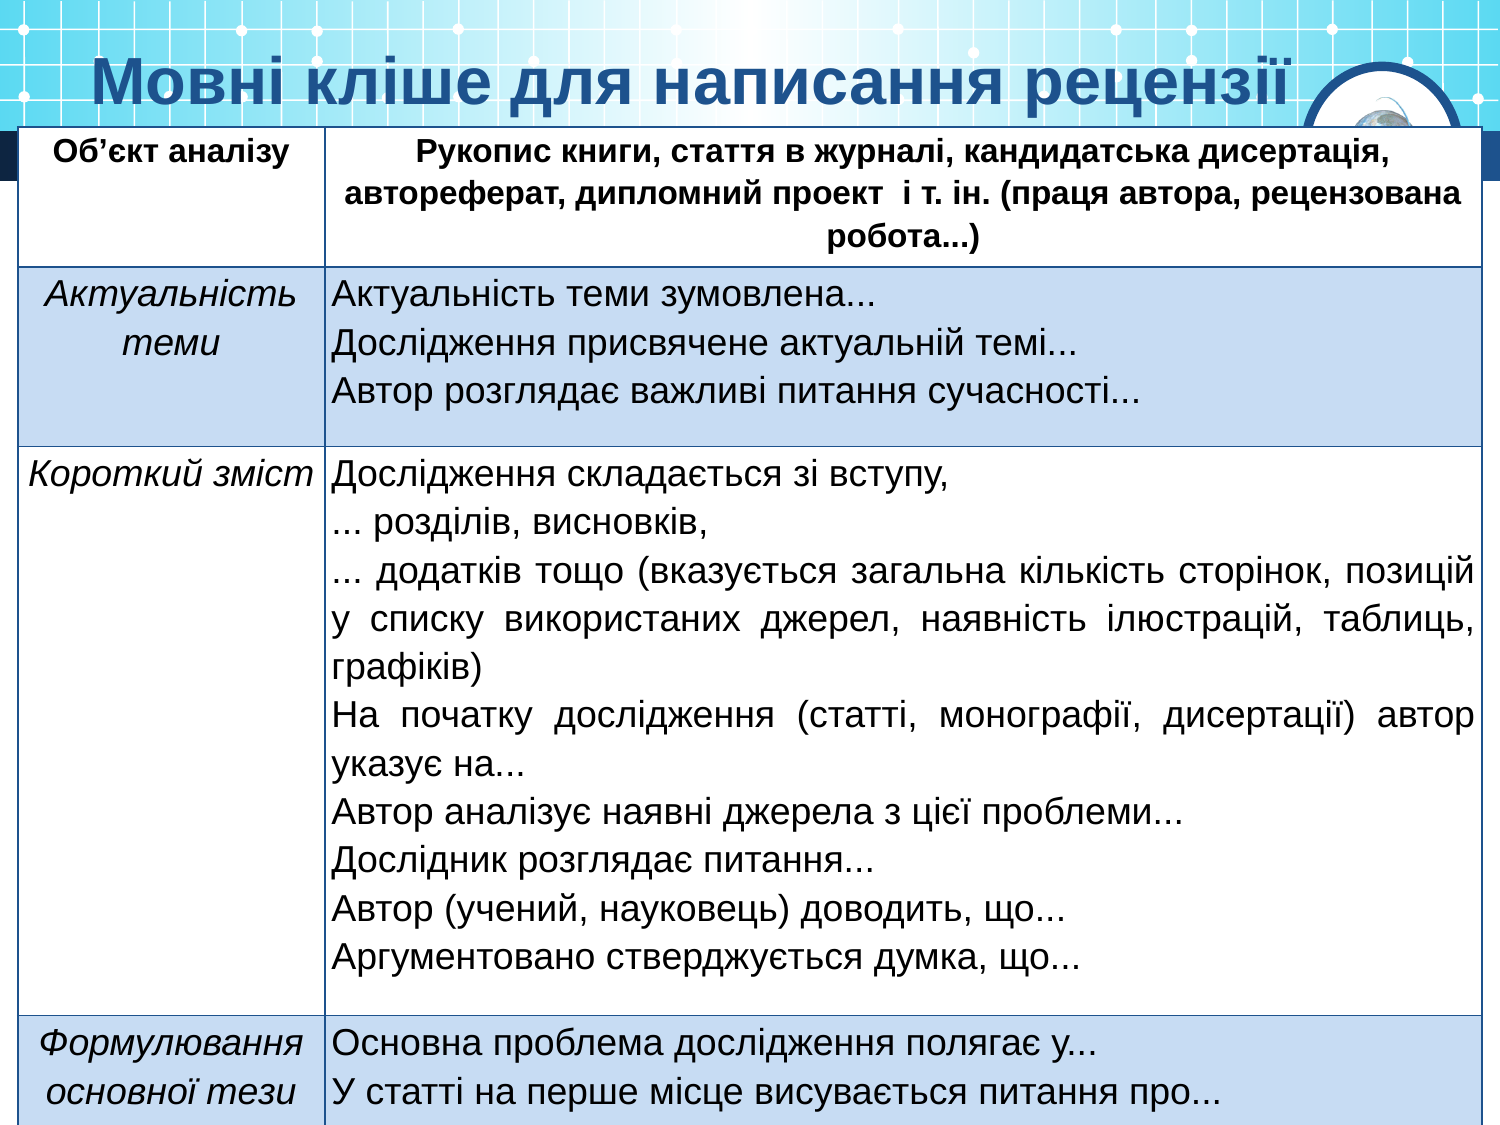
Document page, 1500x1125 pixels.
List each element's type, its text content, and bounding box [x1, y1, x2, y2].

table_cell Основна проблема дослідження полягає у... У статті на перше місце висувається питання про... [326, 1016, 1481, 1125]
table_header Рукопис книги, стаття в журналі, кандидатська дисертація, автореферат, дипломний проект і т. ін. (праця автора, рецензована робота...) [326, 128, 1481, 266]
table_cell Короткий зміст [19, 447, 324, 1015]
table_cell Актуальність теми [19, 268, 324, 446]
table_header Об’єкт аналізу [19, 128, 324, 266]
table_cell Дослідження складається зі вступу, ... розділів, висновків, ... додатків тощо (вказується загальна кількість сторінок, позицій у списку використаних джерел, наявність ілюстрацій, таблиць, графіків) На початку дослідження (статті, монографії, дисертації) автор указує на... Автор аналізує наявні джерела з цієї проблеми... Дослідник розглядає питання... Автор (учений, науковець) доводить, що... Аргументовано стверджується думка, що... [326, 447, 1481, 1015]
text_box Мовні кліше для написання рецензії [41, 30, 1341, 126]
picture [1341, 72, 1450, 126]
table_cell Актуальність теми зумовлена... Дослідження присвячене актуальній темі... Автор розглядає важливі питання сучасності... [326, 268, 1481, 446]
table_cell Формулювання основної тези [19, 1016, 324, 1125]
